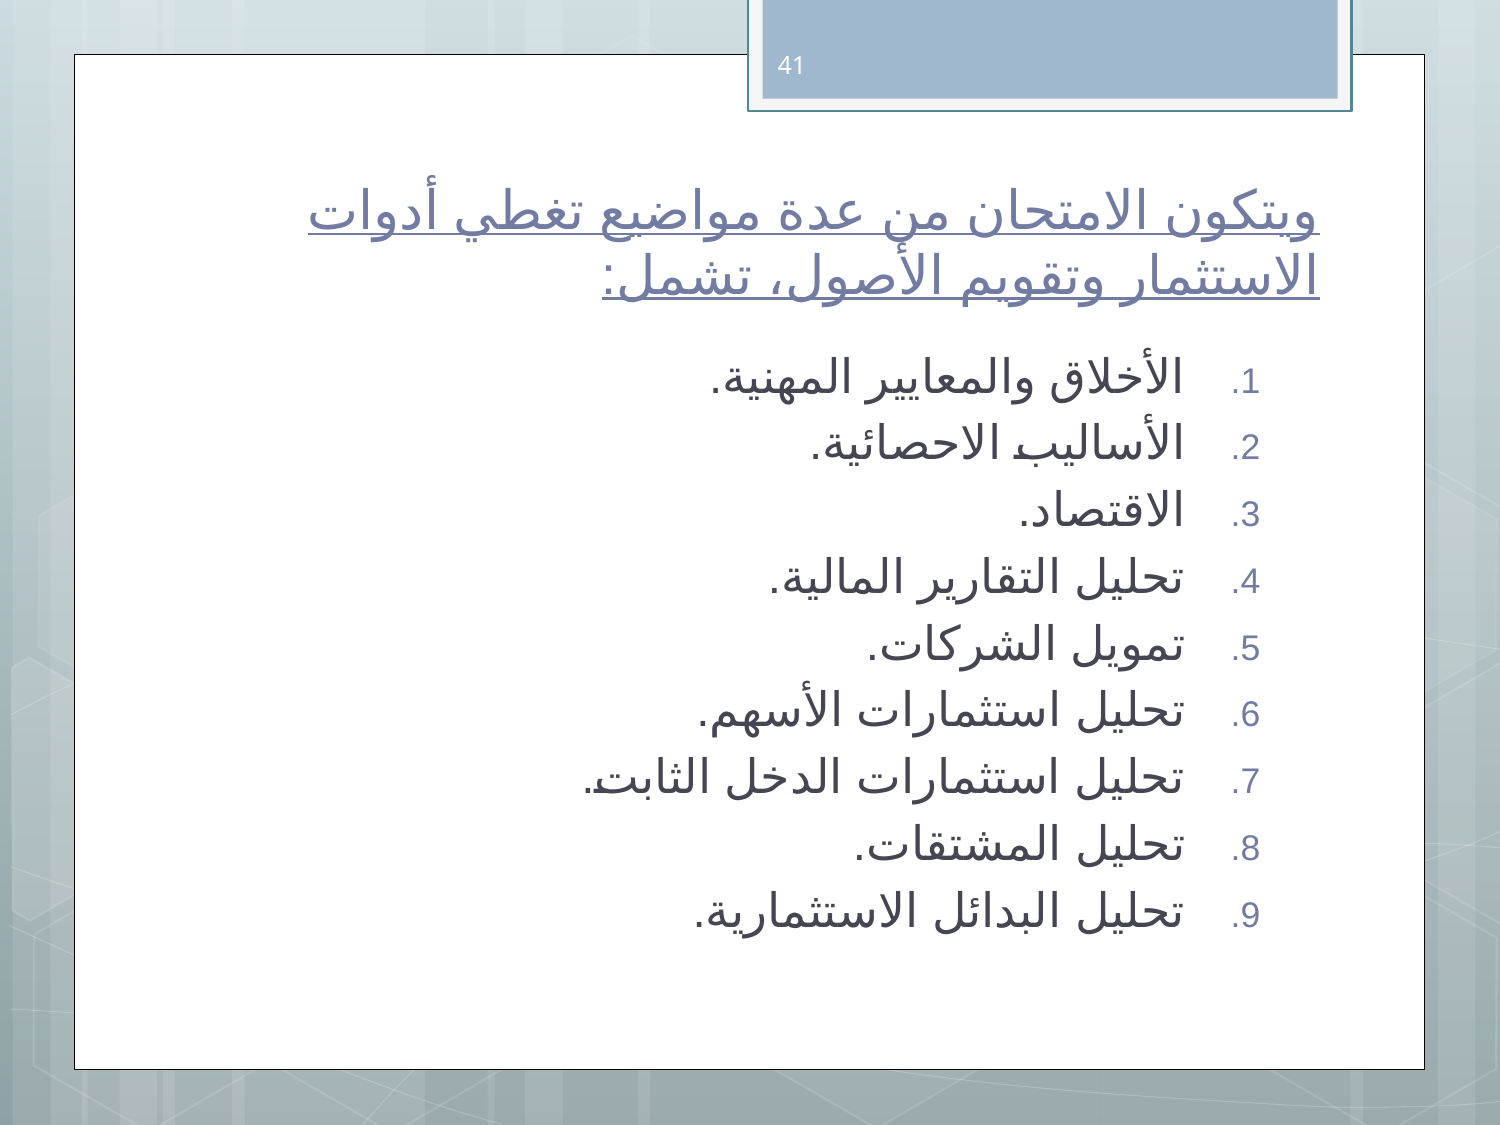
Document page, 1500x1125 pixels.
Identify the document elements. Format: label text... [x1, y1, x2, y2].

title ويتكون الامتحان من عدة مواضيع تغطي أدوات الاستثمار وتقويم الأصول، تشمل: [183, 149, 1336, 313]
slide_number 41 [762, 36, 982, 97]
list الأخلاق والمعايير المهنية. الأساليب الاحصائية. الاقتصاد. تحليل التقارير المالية. تمويل الشركات. تحليل استثمارات الأسهم. تحليل استثمارات الدخل الثابت. تحليل المشتقات. تحليل البدائل الاستثمارية. [171, 338, 1283, 945]
